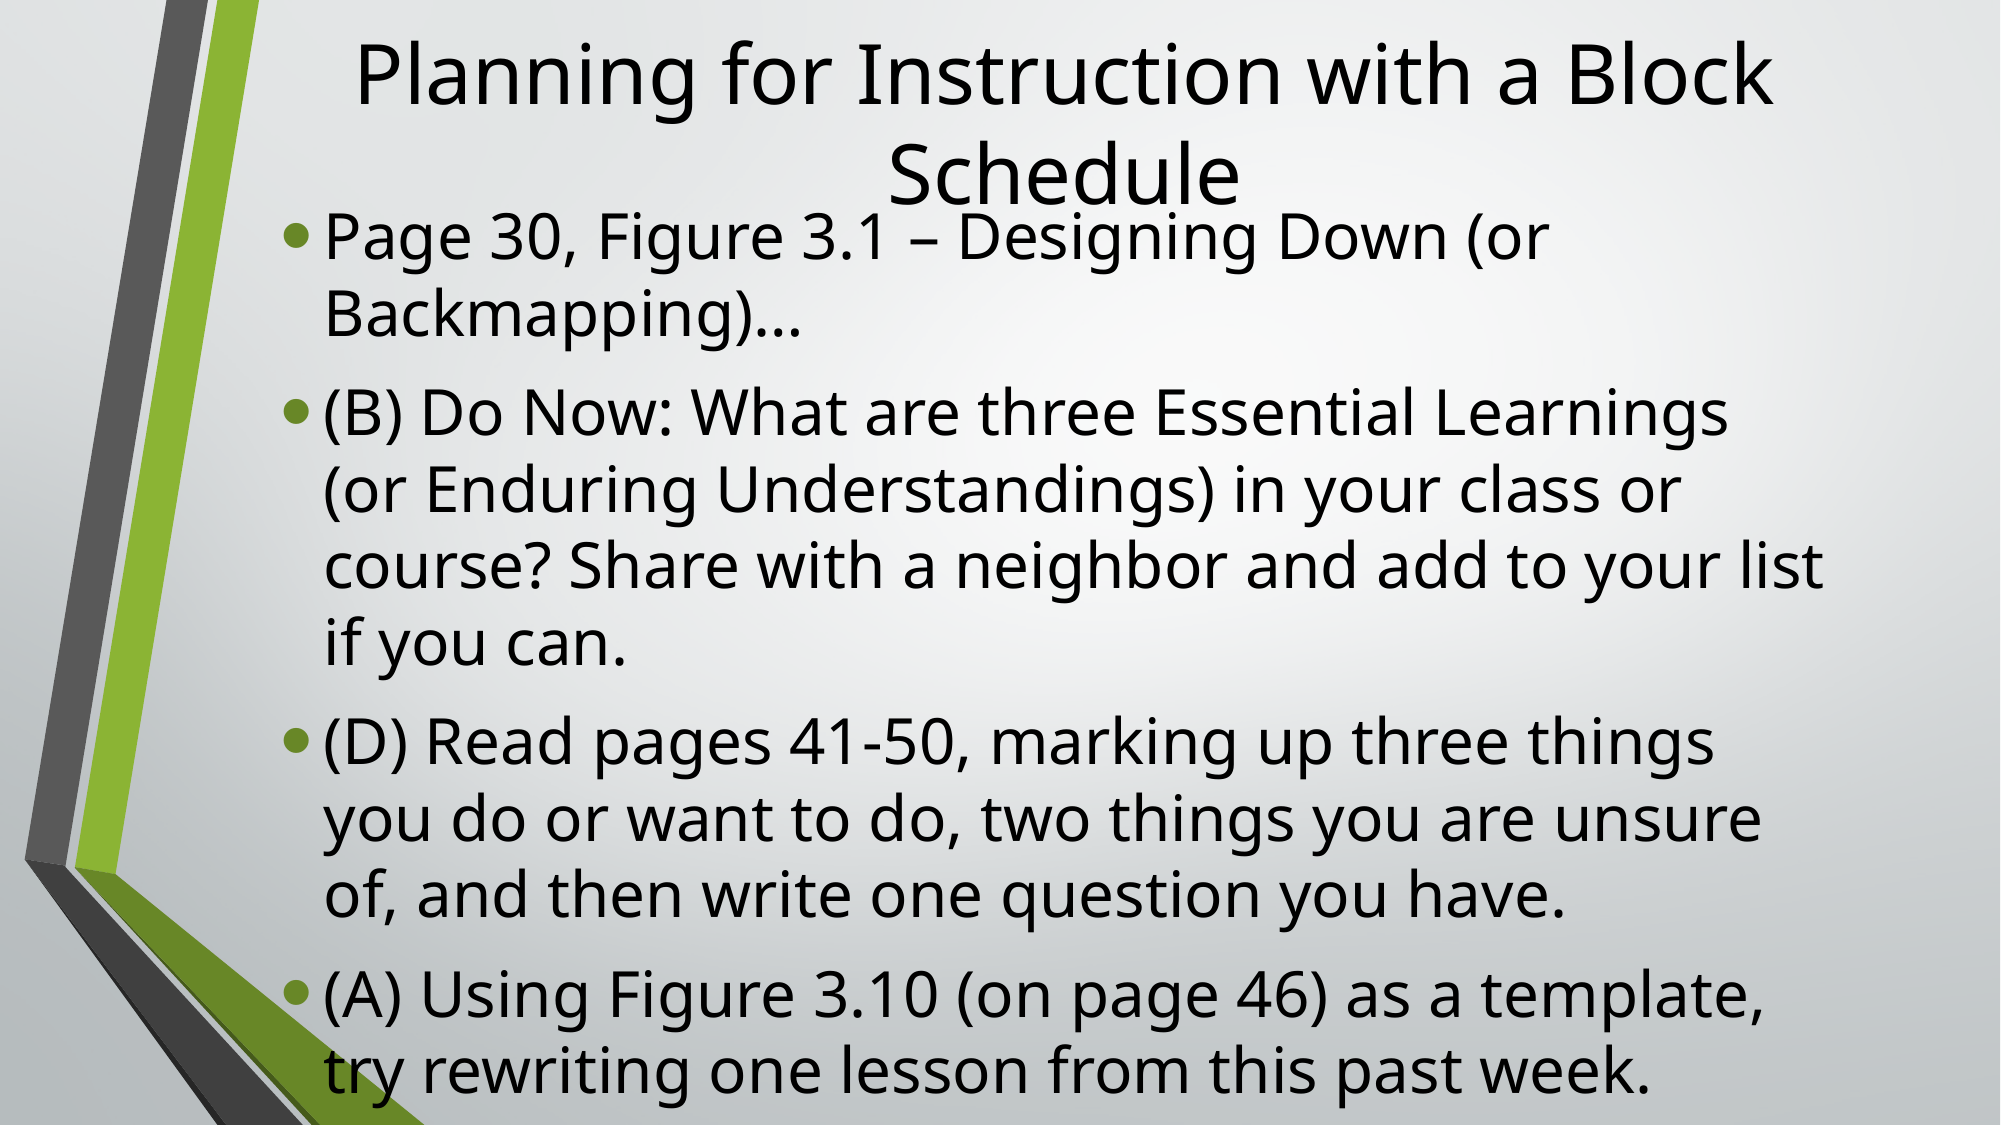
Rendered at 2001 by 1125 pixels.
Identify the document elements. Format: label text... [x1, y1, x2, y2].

list Page 30, Figure 3.1 – Designing Down (or Backmapping)… (B) Do Now: What are three Essential Learnings (or Enduring Understandings) in your class or course? Share with a neighbor and add to your list if you can. (D) Read pages 41-50, marking up three things you do or want to do, two things you are unsure of, and then write one question you have. (A) Using Figure 3.10 (on page 46) as a template, try rewriting one lesson from this past week. [265, 188, 1843, 1125]
title Planning for Instruction with a Block Schedule [243, 14, 1887, 229]
